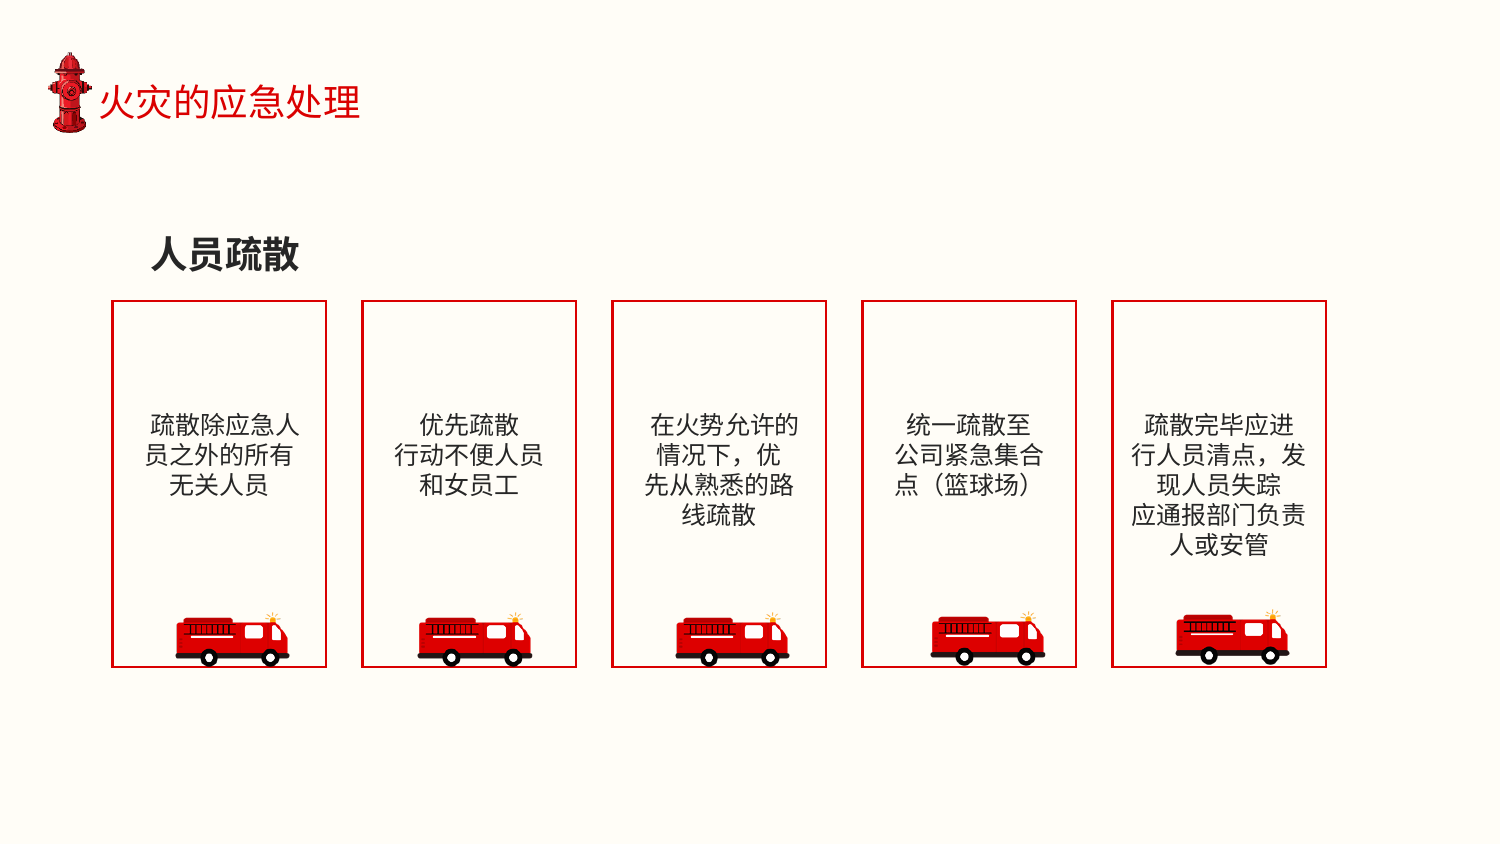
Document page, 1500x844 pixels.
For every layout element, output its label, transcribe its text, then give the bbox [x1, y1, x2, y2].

picture [37, 46, 102, 137]
picture [1162, 587, 1300, 686]
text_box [612, 300, 827, 668]
text_box 人员疏散 [125, 201, 325, 284]
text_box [112, 300, 327, 668]
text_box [362, 300, 577, 668]
picture [162, 590, 300, 688]
picture [662, 590, 800, 688]
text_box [862, 300, 1077, 668]
picture [917, 589, 1056, 687]
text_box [1112, 300, 1327, 668]
picture [404, 590, 543, 688]
